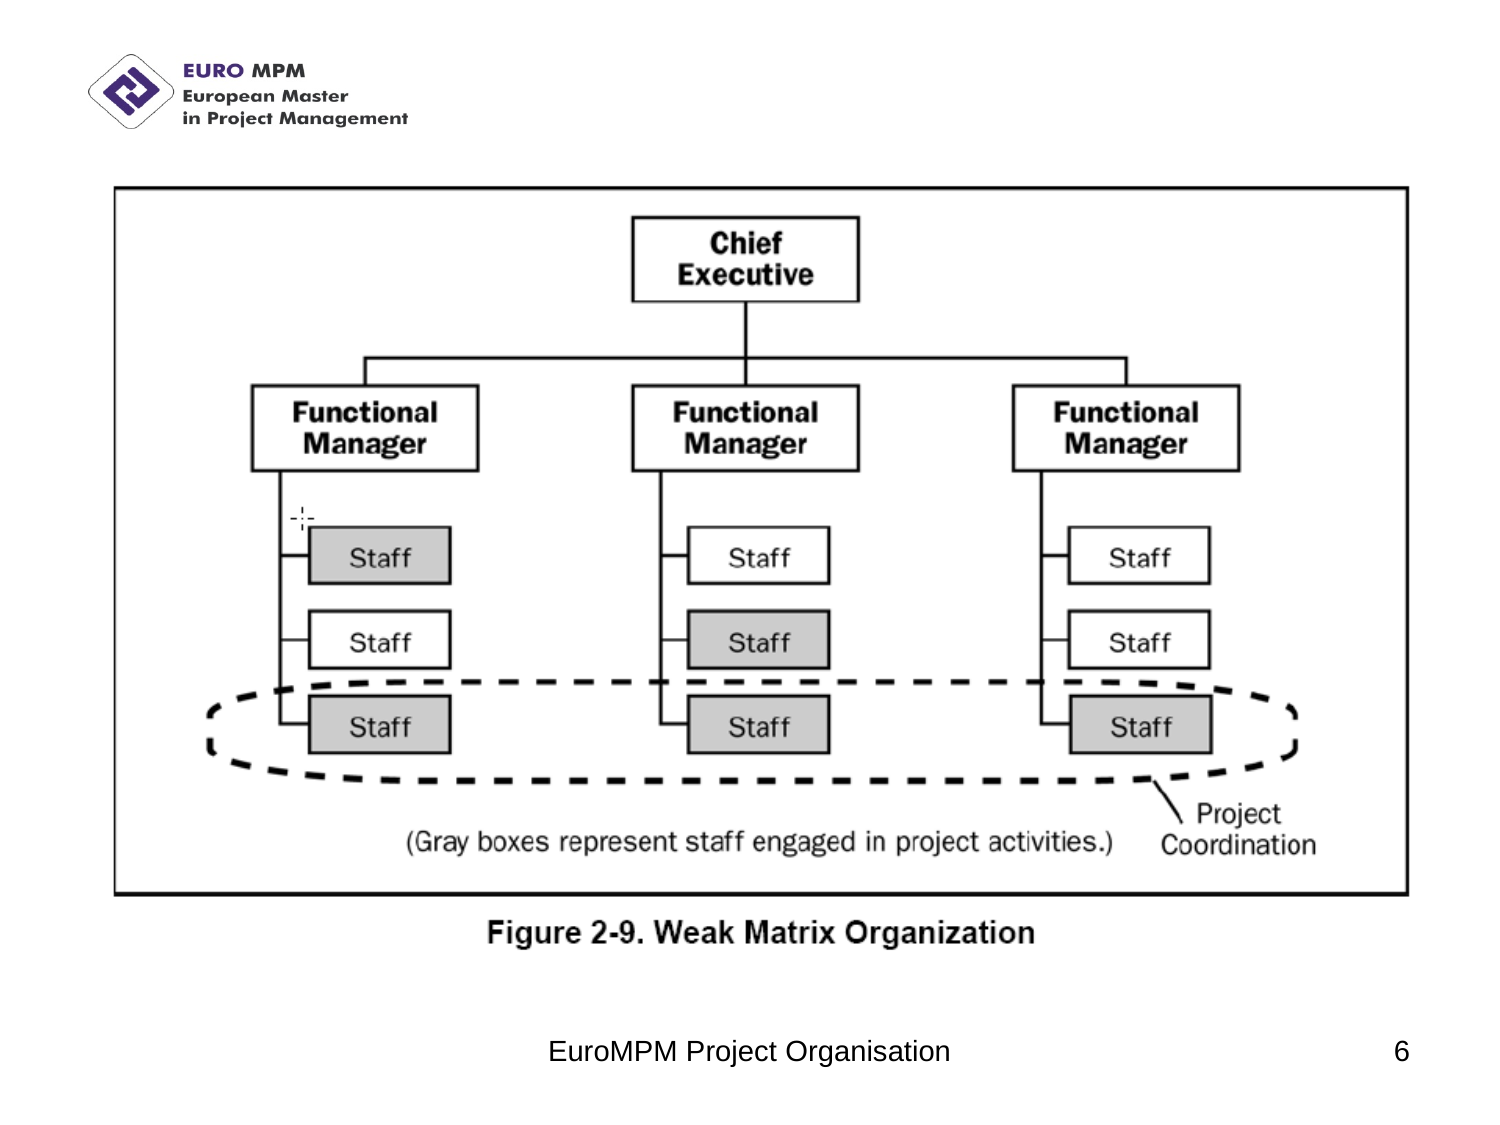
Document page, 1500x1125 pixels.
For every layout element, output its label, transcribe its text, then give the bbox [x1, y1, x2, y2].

picture [88, 54, 408, 129]
picture [75, 163, 1425, 962]
slide_number 6 [1074, 1024, 1426, 1103]
footer EuroMPM Project Organisation [512, 1024, 988, 1103]
